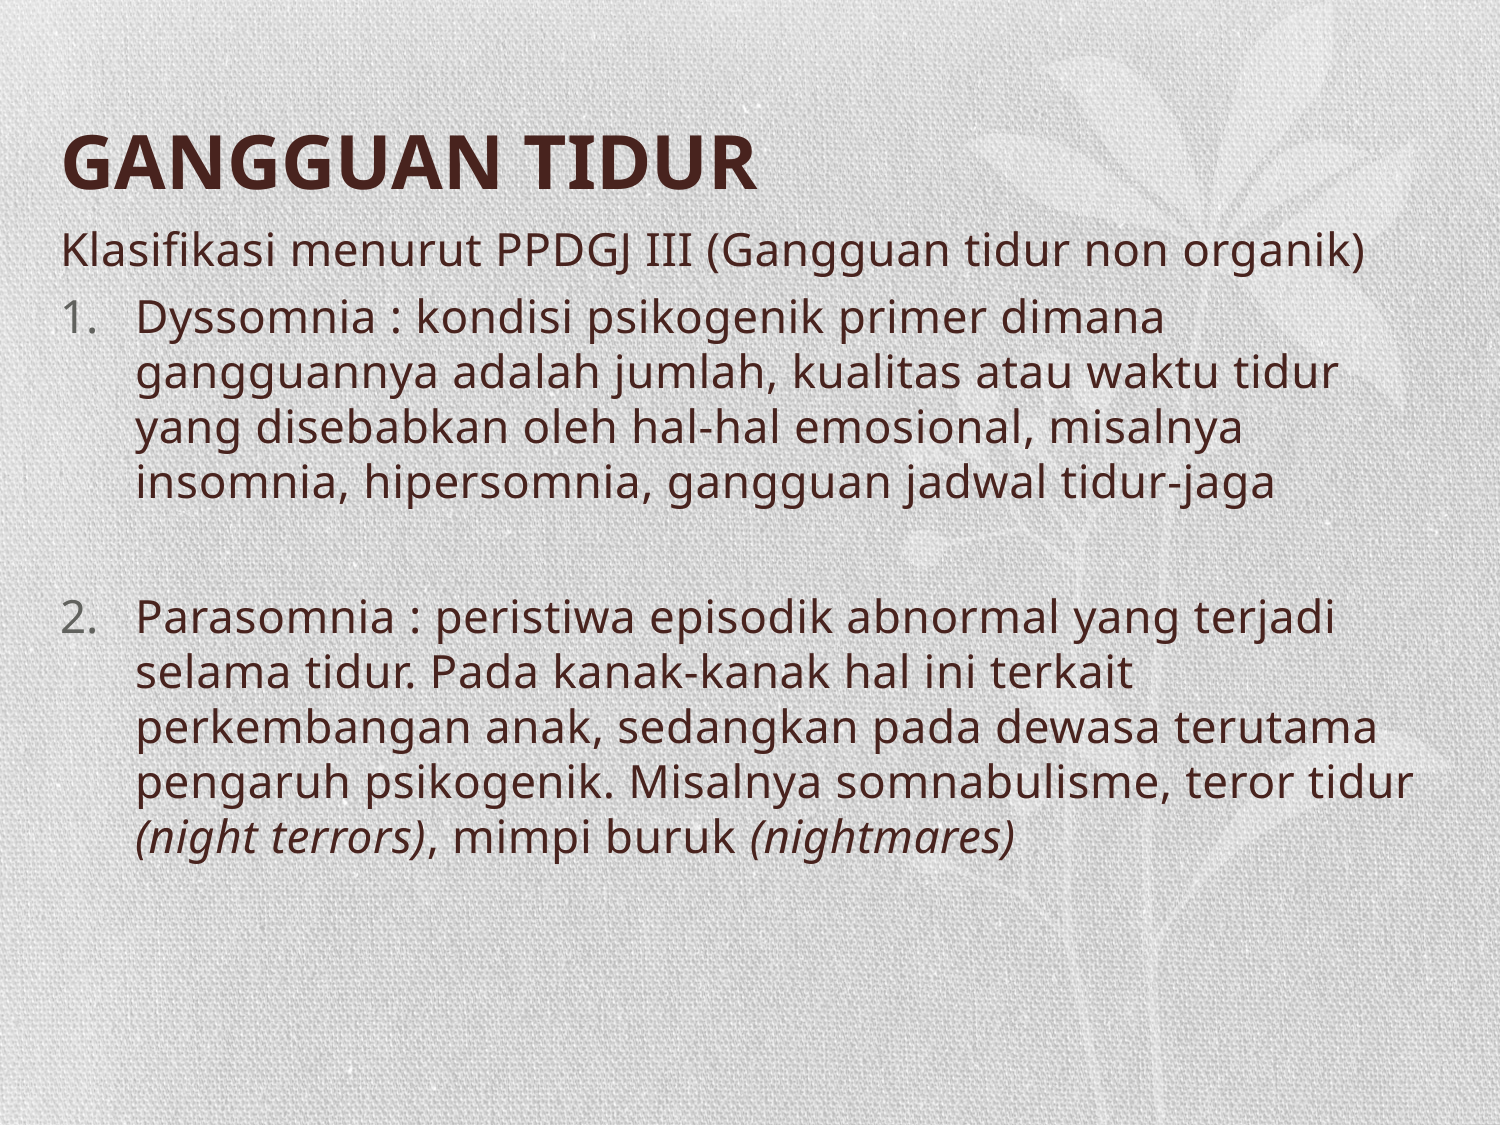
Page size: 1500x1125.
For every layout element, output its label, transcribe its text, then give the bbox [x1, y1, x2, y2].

title GANGGUAN TIDUR [45, 37, 1455, 213]
list Klasifikasi menurut PPDGJ III (Gangguan tidur non organik) Dyssomnia : kondisi psikogenik primer dimana gangguannya adalah jumlah, kualitas atau waktu tidur yang disebabkan oleh hal-hal emosional, misalnya insomnia, hipersomnia, gangguan jadwal tidur-jaga Parasomnia : peristiwa episodik abnormal yang terjadi selama tidur. Pada kanak-kanak hal ini terkait perkembangan anak, sedangkan pada dewasa terutama pengaruh psikogenik. Misalnya somnabulisme, teror tidur (night terrors), mimpi buruk (nightmares) [45, 213, 1455, 1023]
